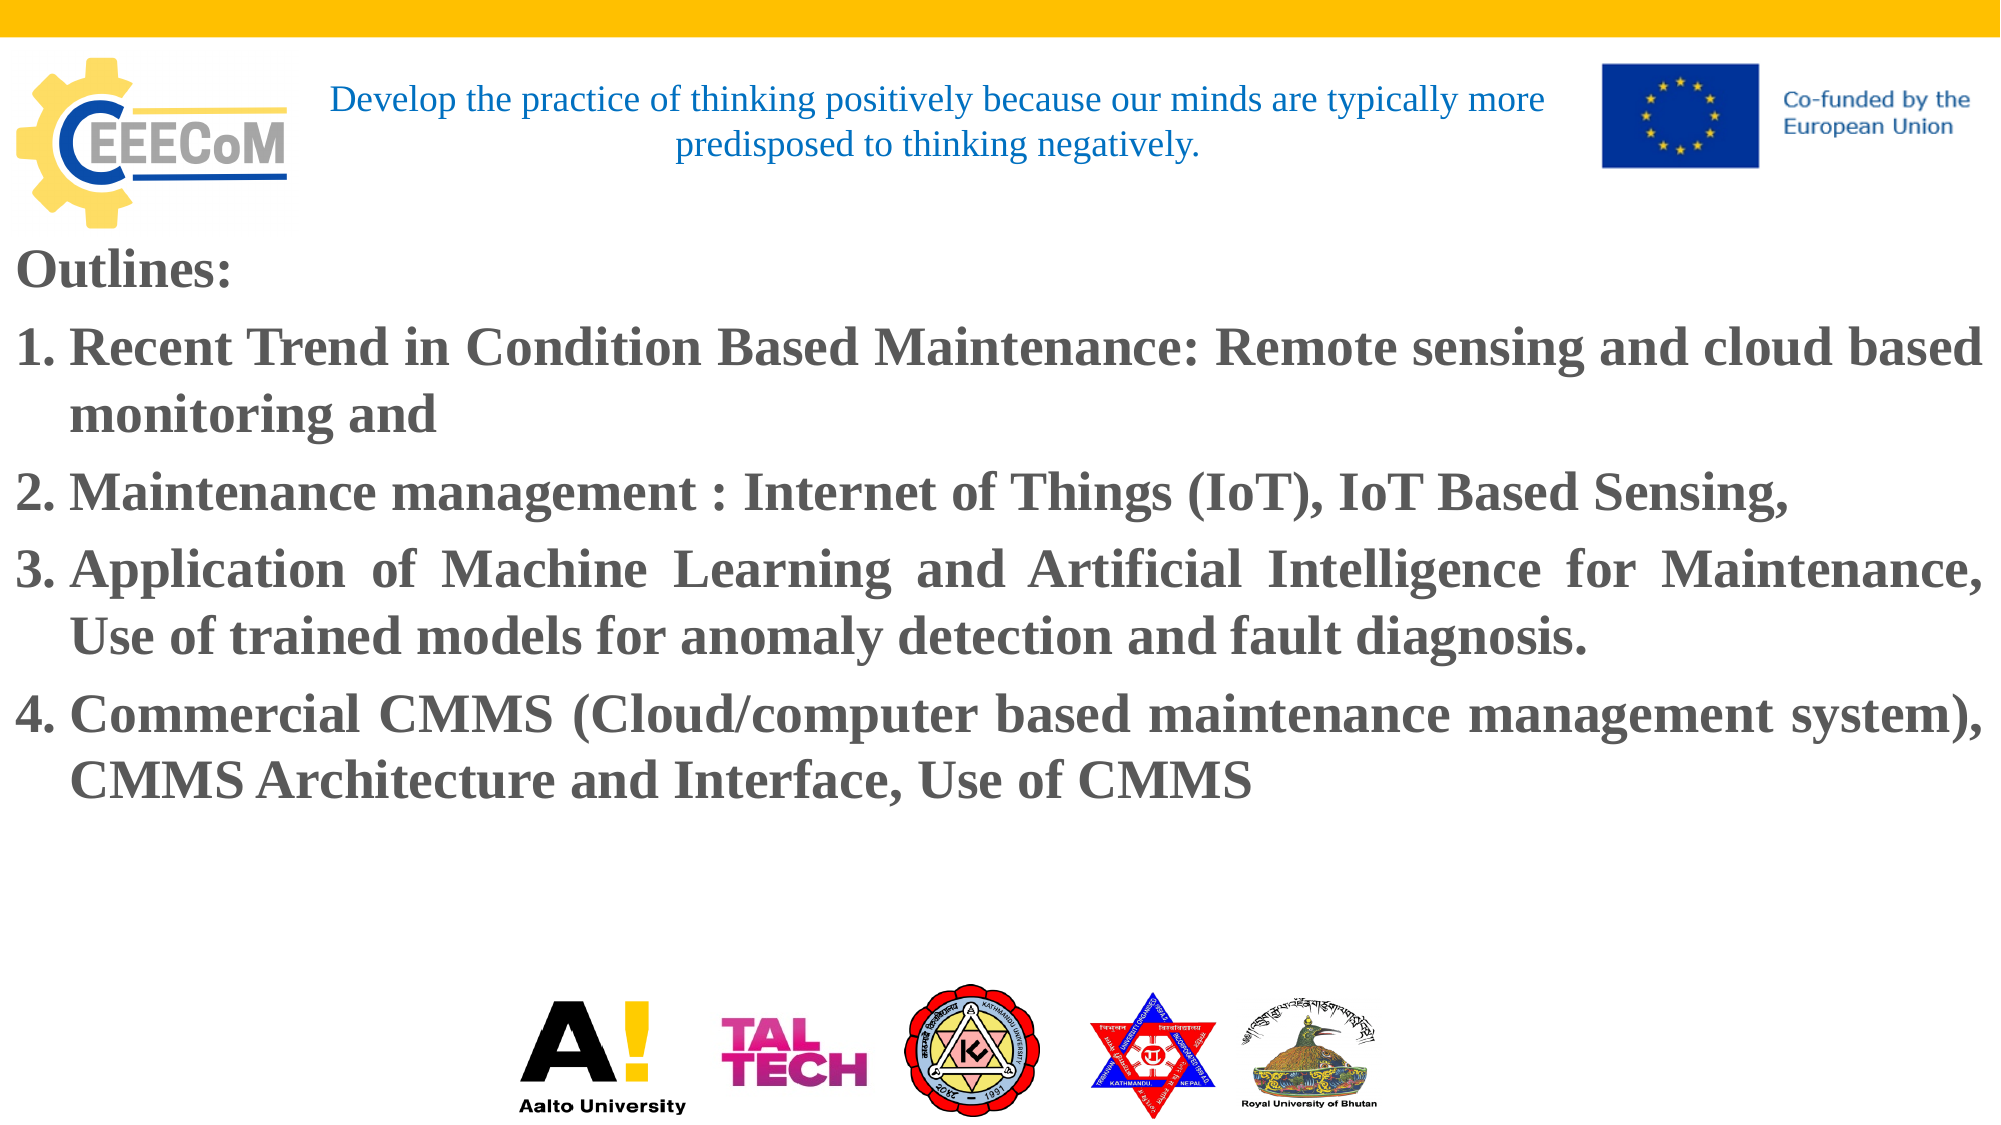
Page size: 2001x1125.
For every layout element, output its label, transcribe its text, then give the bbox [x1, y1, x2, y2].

title Develop the practice of thinking positively because our minds are typically more predisposed to thinking negatively. [312, 37, 1565, 201]
picture [1595, 46, 2000, 181]
list Outlines: Recent Trend in Condition Based Maintenance: Remote sensing and cloud based monitoring and Maintenance management : Internet of Things (IoT), IoT Based Sensing, Application of Machine Learning and Artificial Intelligence for Maintenance, Use of trained models for anomaly detection and fault diagnosis. Commercial CMMS (Cloud/computer based maintenance management system), CMMS Architecture and Interface, Use of CMMS [0, 224, 2000, 975]
picture [512, 984, 1382, 1125]
picture [11, 50, 299, 224]
